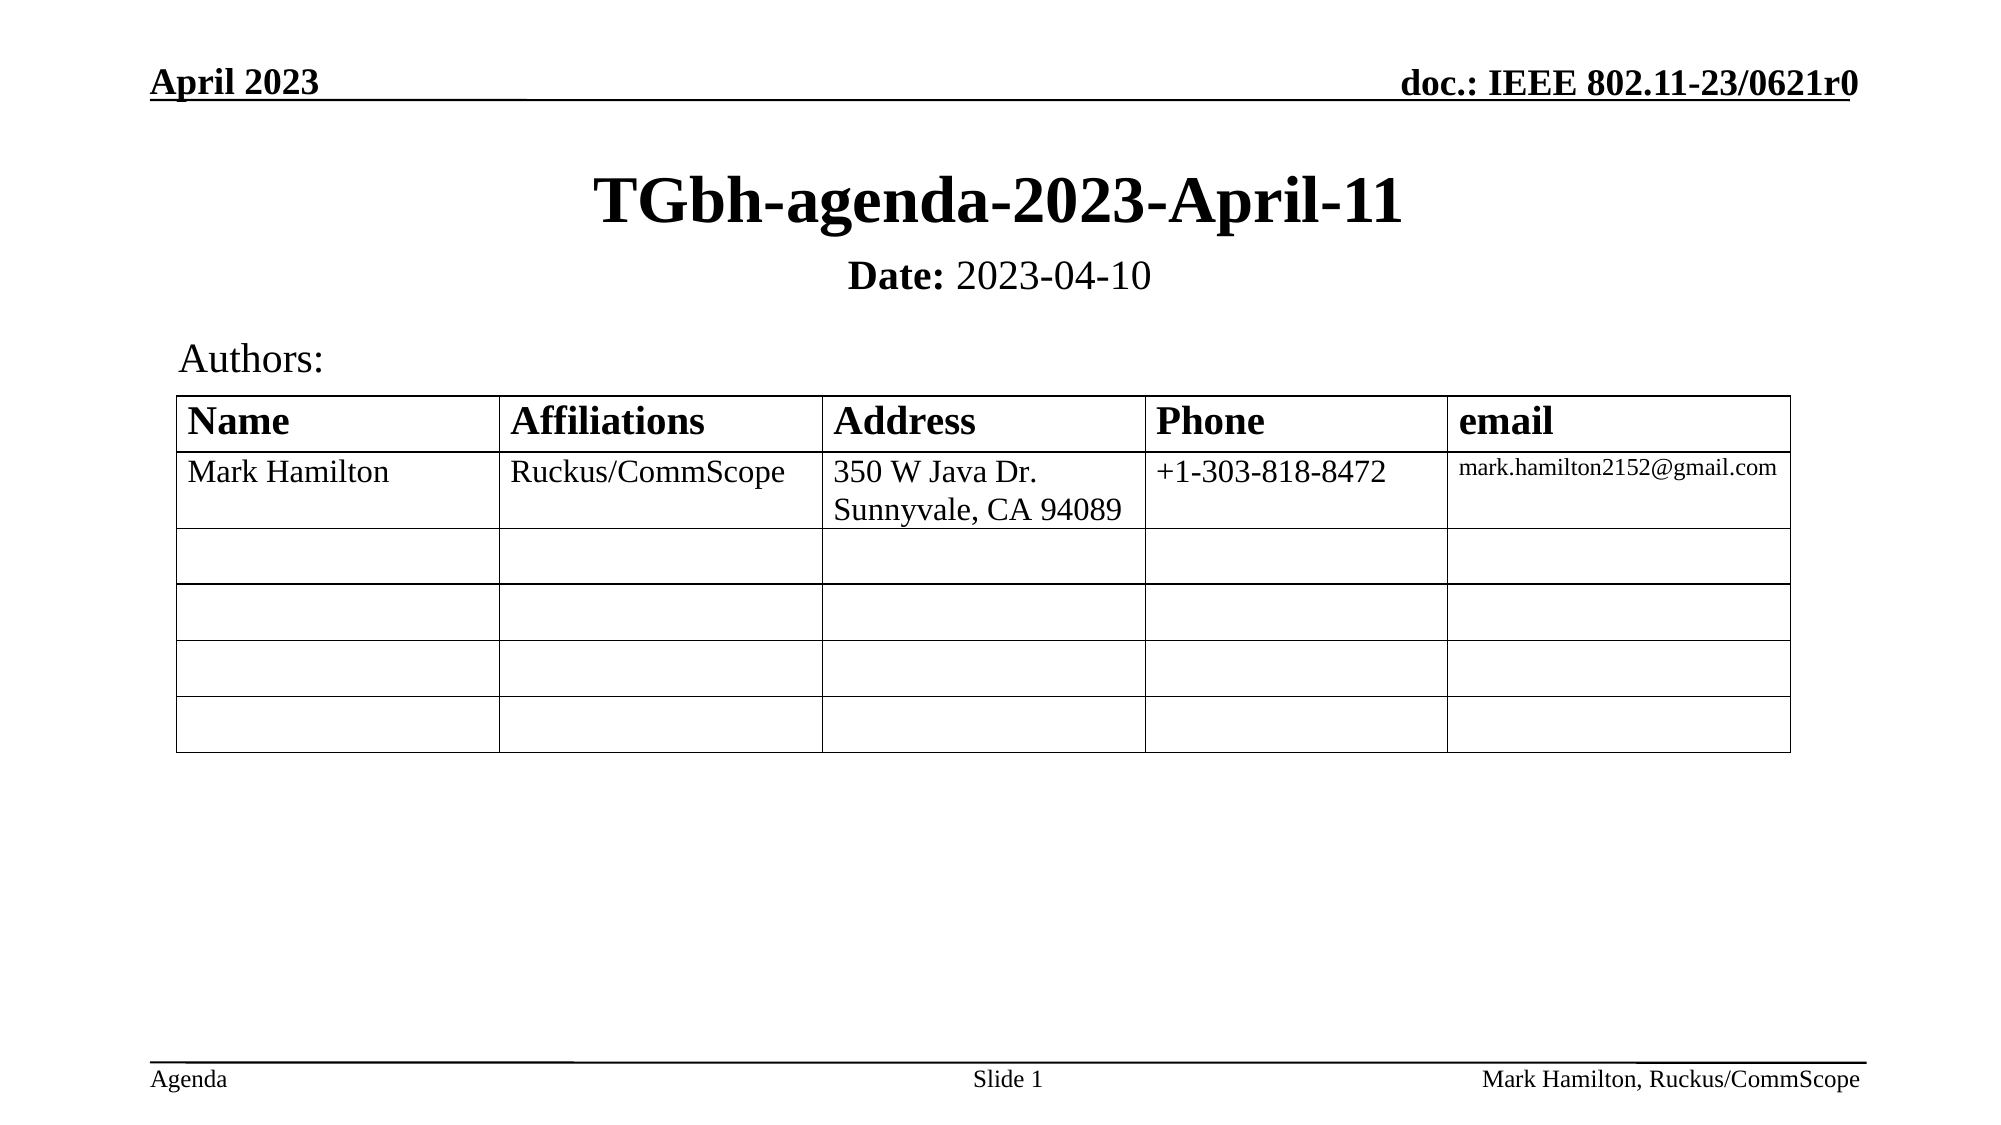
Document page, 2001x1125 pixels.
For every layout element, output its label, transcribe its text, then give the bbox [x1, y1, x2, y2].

text_box Authors: [162, 323, 401, 387]
subtitle Date: 2023-04-10 [299, 239, 1701, 319]
slide_number Slide 1 [950, 1061, 1067, 1123]
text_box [161, 395, 1842, 804]
title TGbh-agenda-2023-April-11 [149, 151, 1851, 241]
